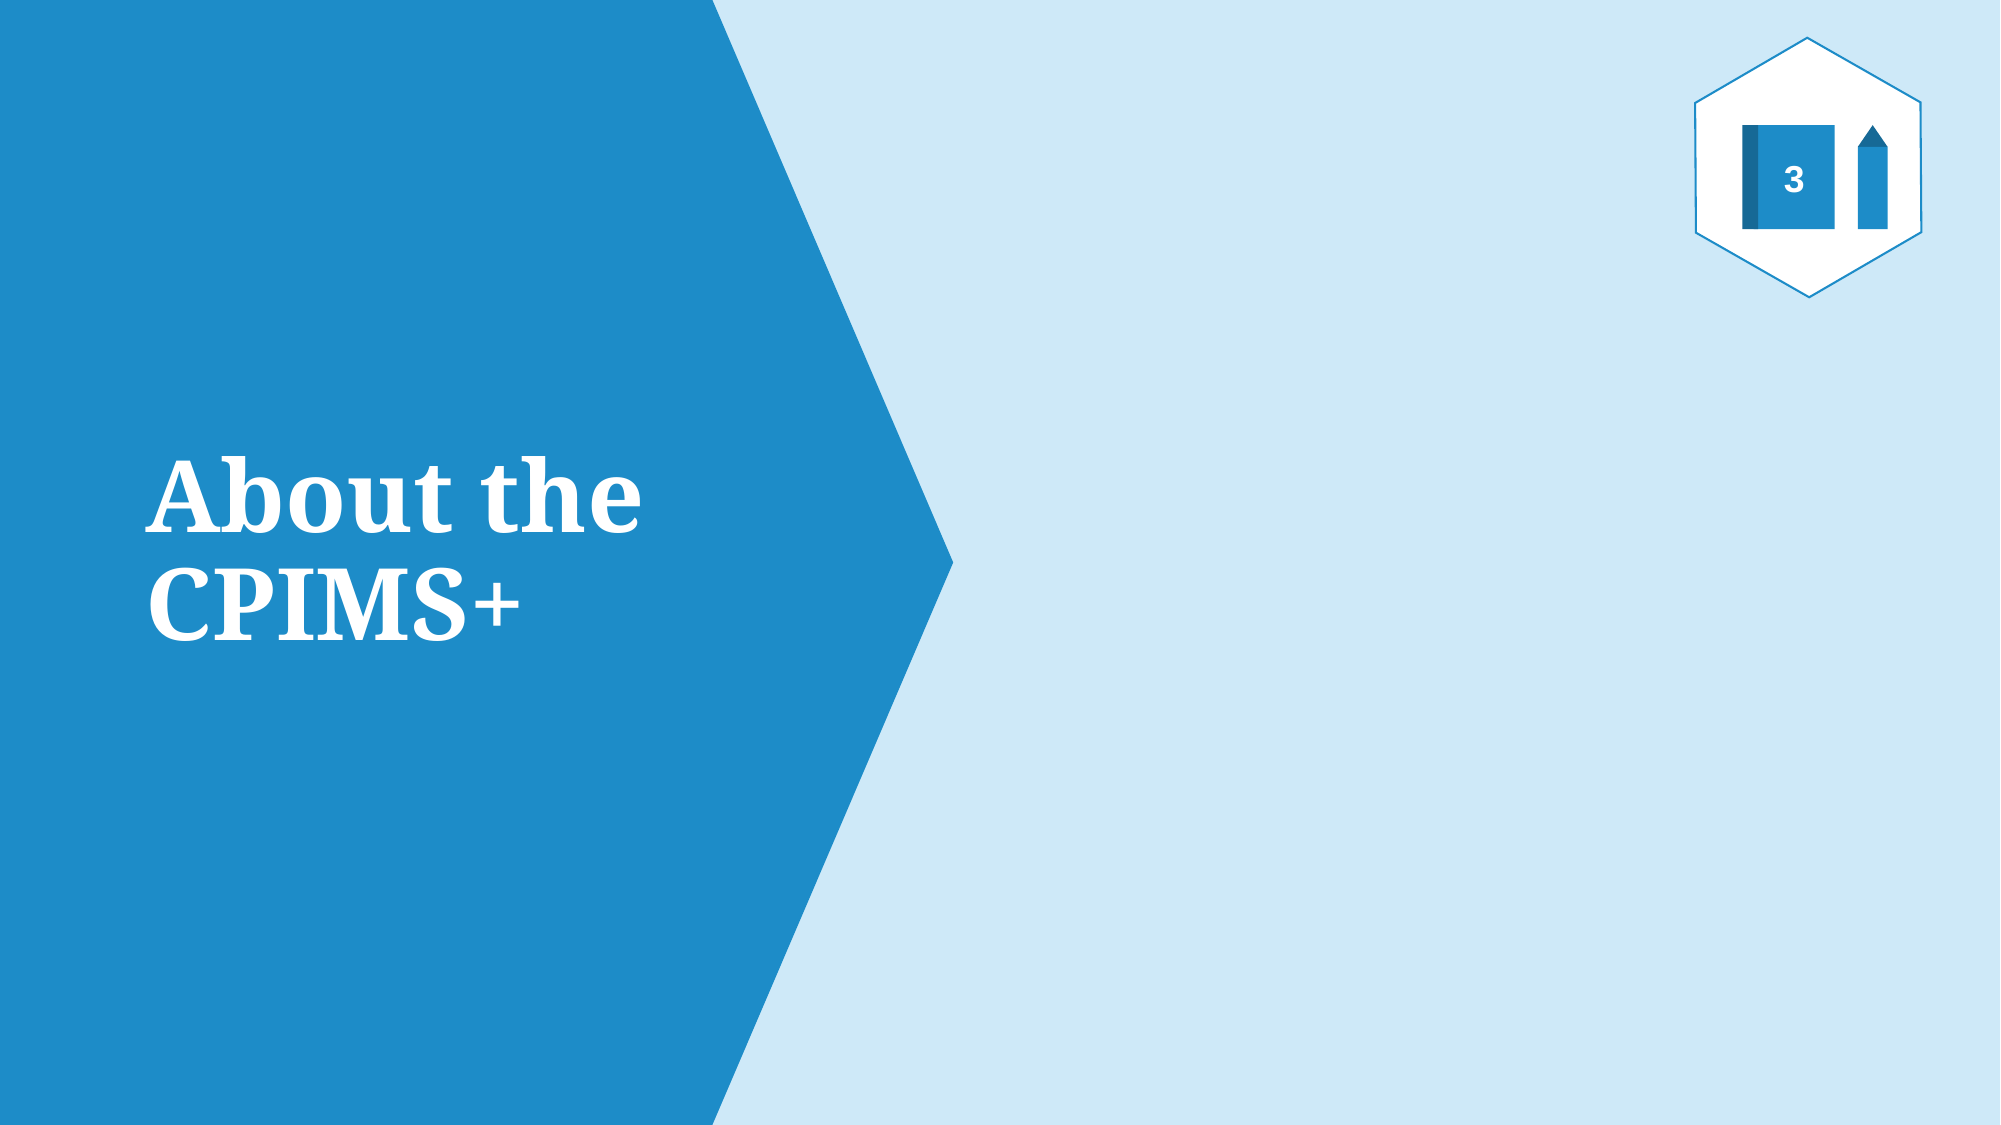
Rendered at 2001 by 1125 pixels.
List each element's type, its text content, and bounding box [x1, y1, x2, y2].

title About the CPIMS+ [130, 508, 790, 601]
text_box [1677, 55, 1939, 280]
